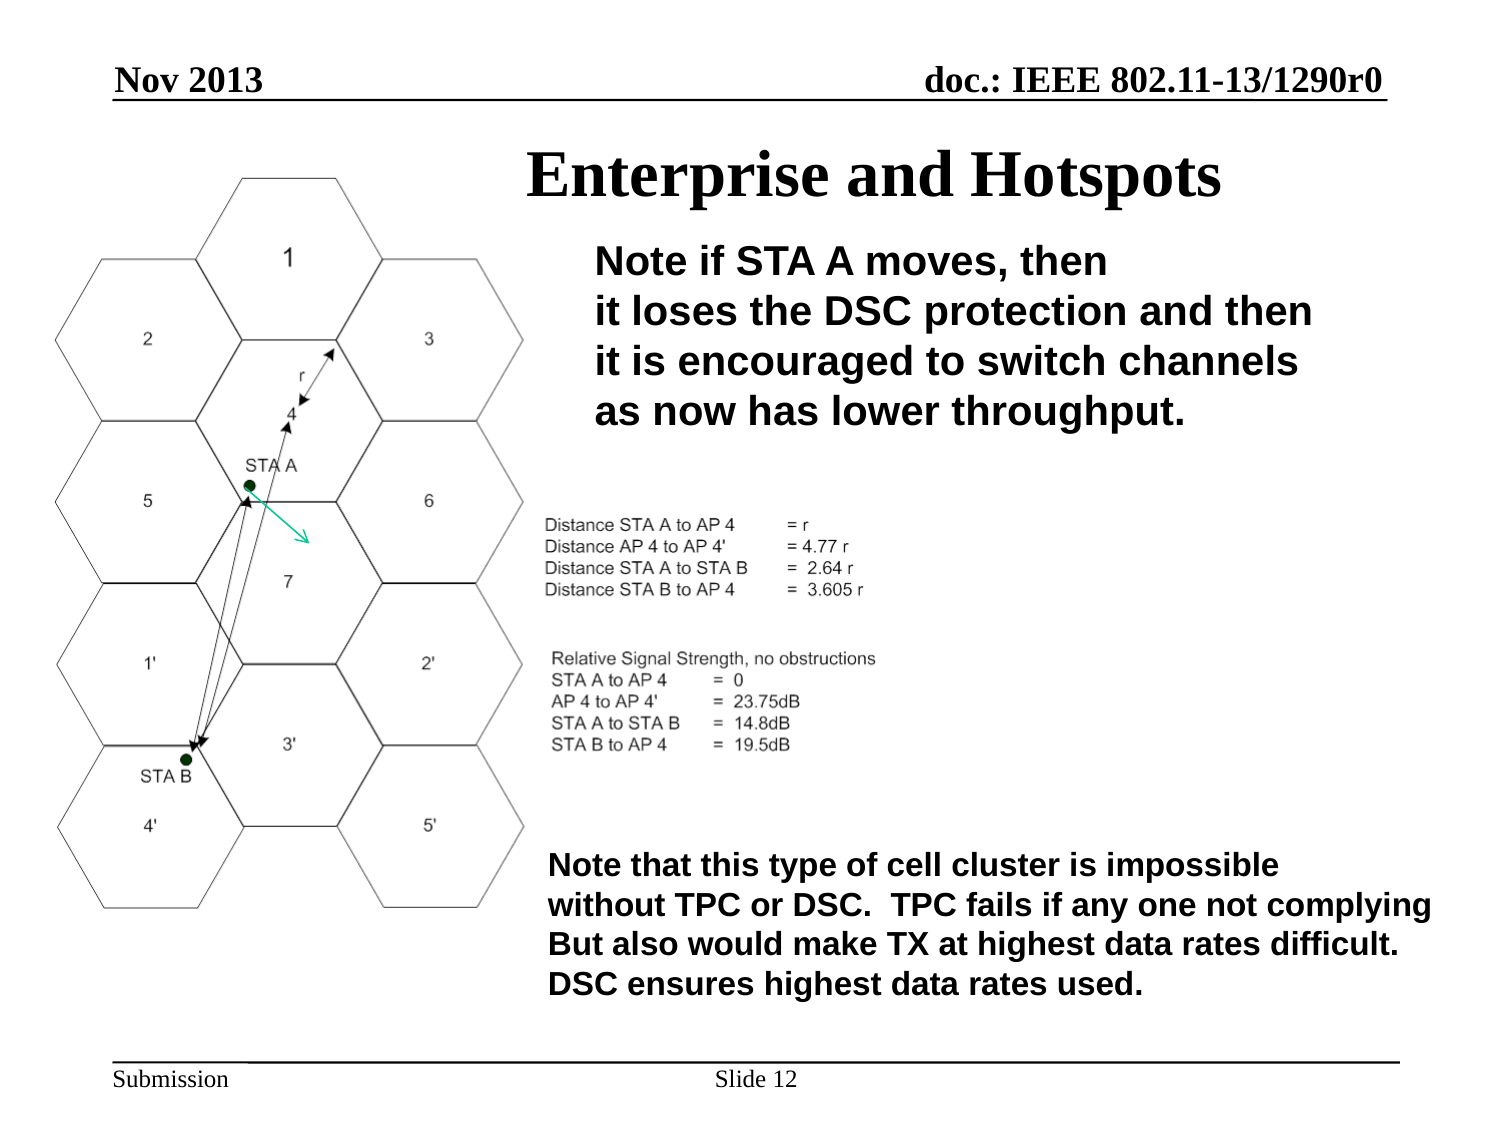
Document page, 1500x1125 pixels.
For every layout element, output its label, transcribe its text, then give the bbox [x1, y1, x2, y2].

title Enterprise and Hotspots [362, 112, 1388, 227]
text_box Note if STA A moves, then it loses the DSC protection and then it is encouraged to switch channels as now has lower throughput. [921, 226, 1341, 442]
text_box Note that this type of cell cluster is impossible without TPC or DSC. TPC fails if any one not complying But also would make TX at highest data rates difficult. DSC ensures highest data rates used. [533, 835, 1449, 1010]
picture [51, 175, 916, 912]
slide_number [114, 54, 286, 101]
slide_number Slide 12 [712, 1061, 800, 1093]
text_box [244, 487, 310, 544]
